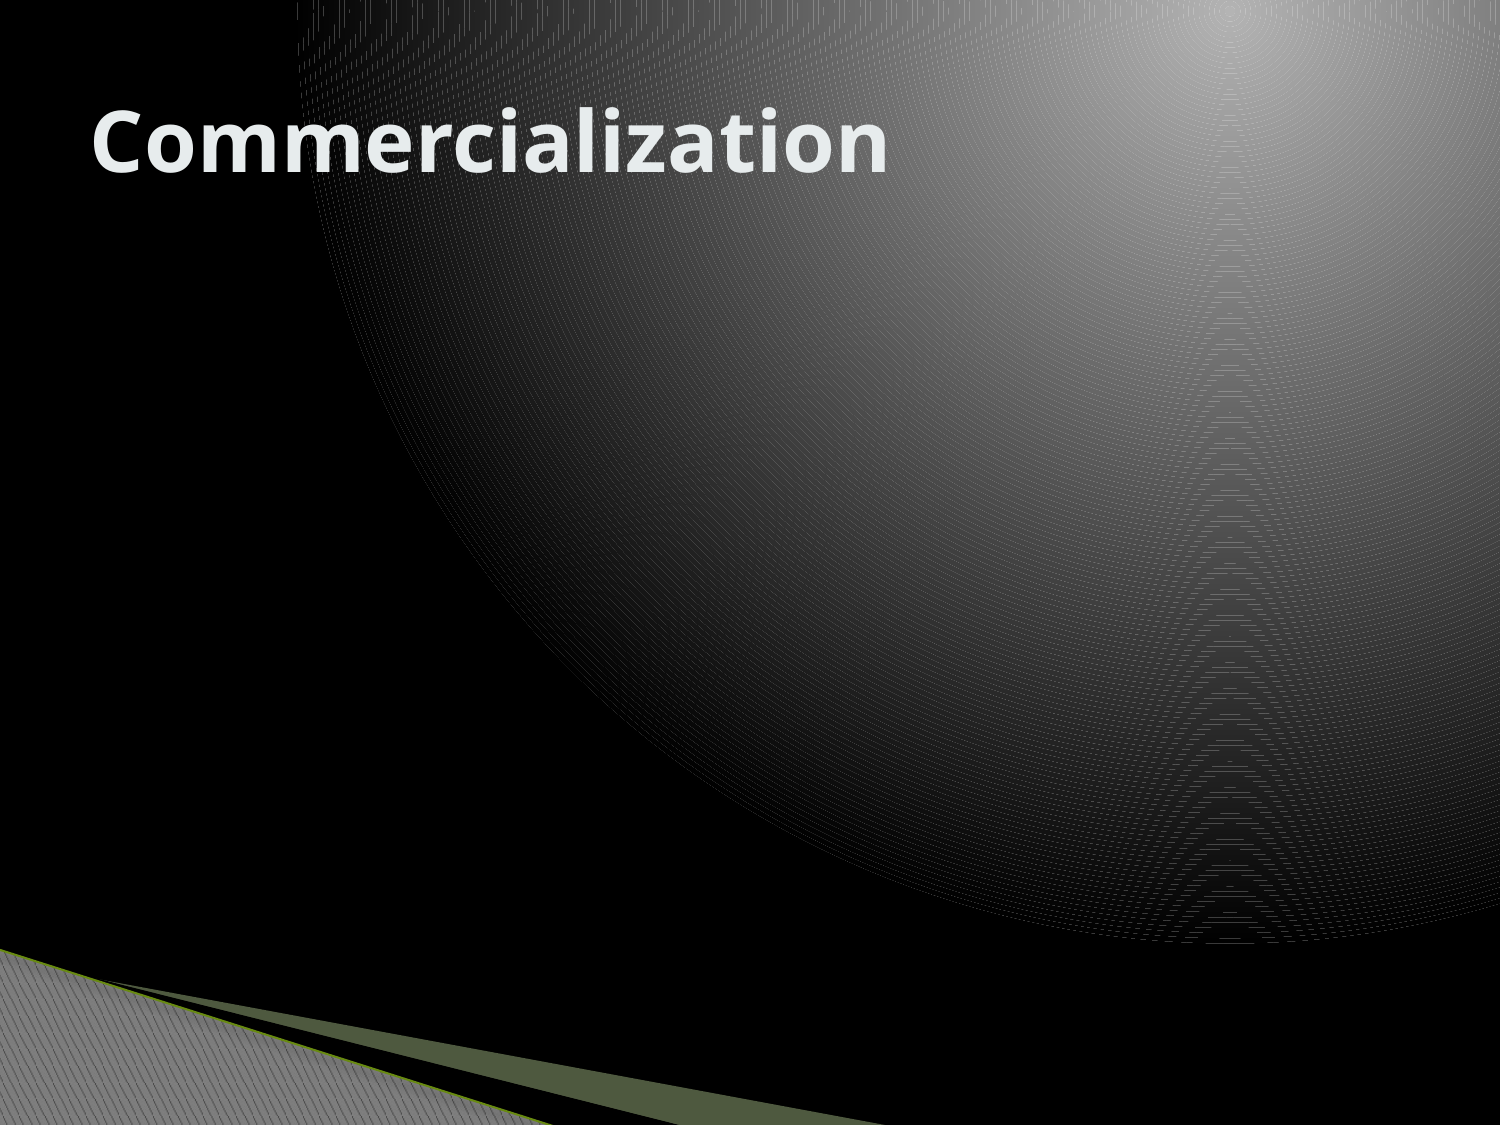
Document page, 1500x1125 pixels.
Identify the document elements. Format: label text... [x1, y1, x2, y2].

title Commercialization [75, 45, 1425, 233]
picture [0, 952, 543, 1125]
